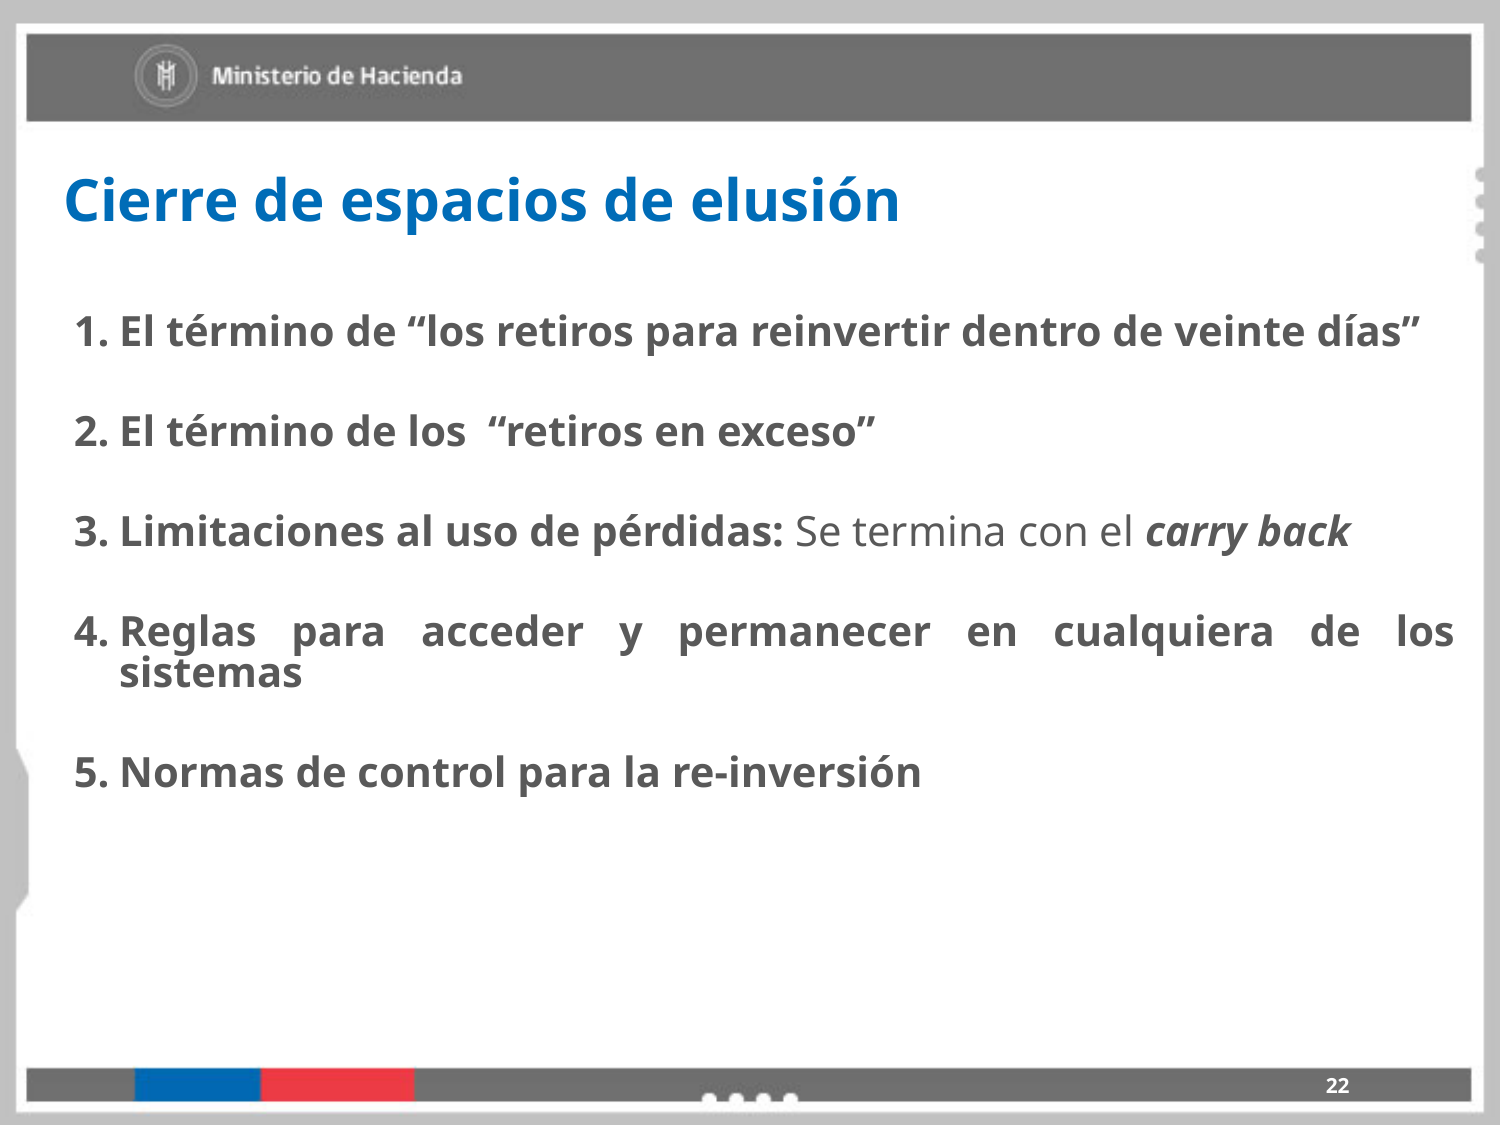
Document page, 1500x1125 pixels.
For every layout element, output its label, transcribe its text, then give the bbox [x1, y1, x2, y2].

picture [0, 0, 1500, 1125]
slide_number 22 [1014, 1070, 1365, 1103]
text_box Cierre de espacios de elusión [48, 138, 1424, 268]
list El término de “los retiros para reinvertir dentro de veinte días” El término de los “retiros en exceso” Limitaciones al uso de pérdidas: Se termina con el carry back Reglas para acceder y permanecer en cualquiera de los sistemas Normas de control para la re-inversión [29, 255, 1471, 1071]
